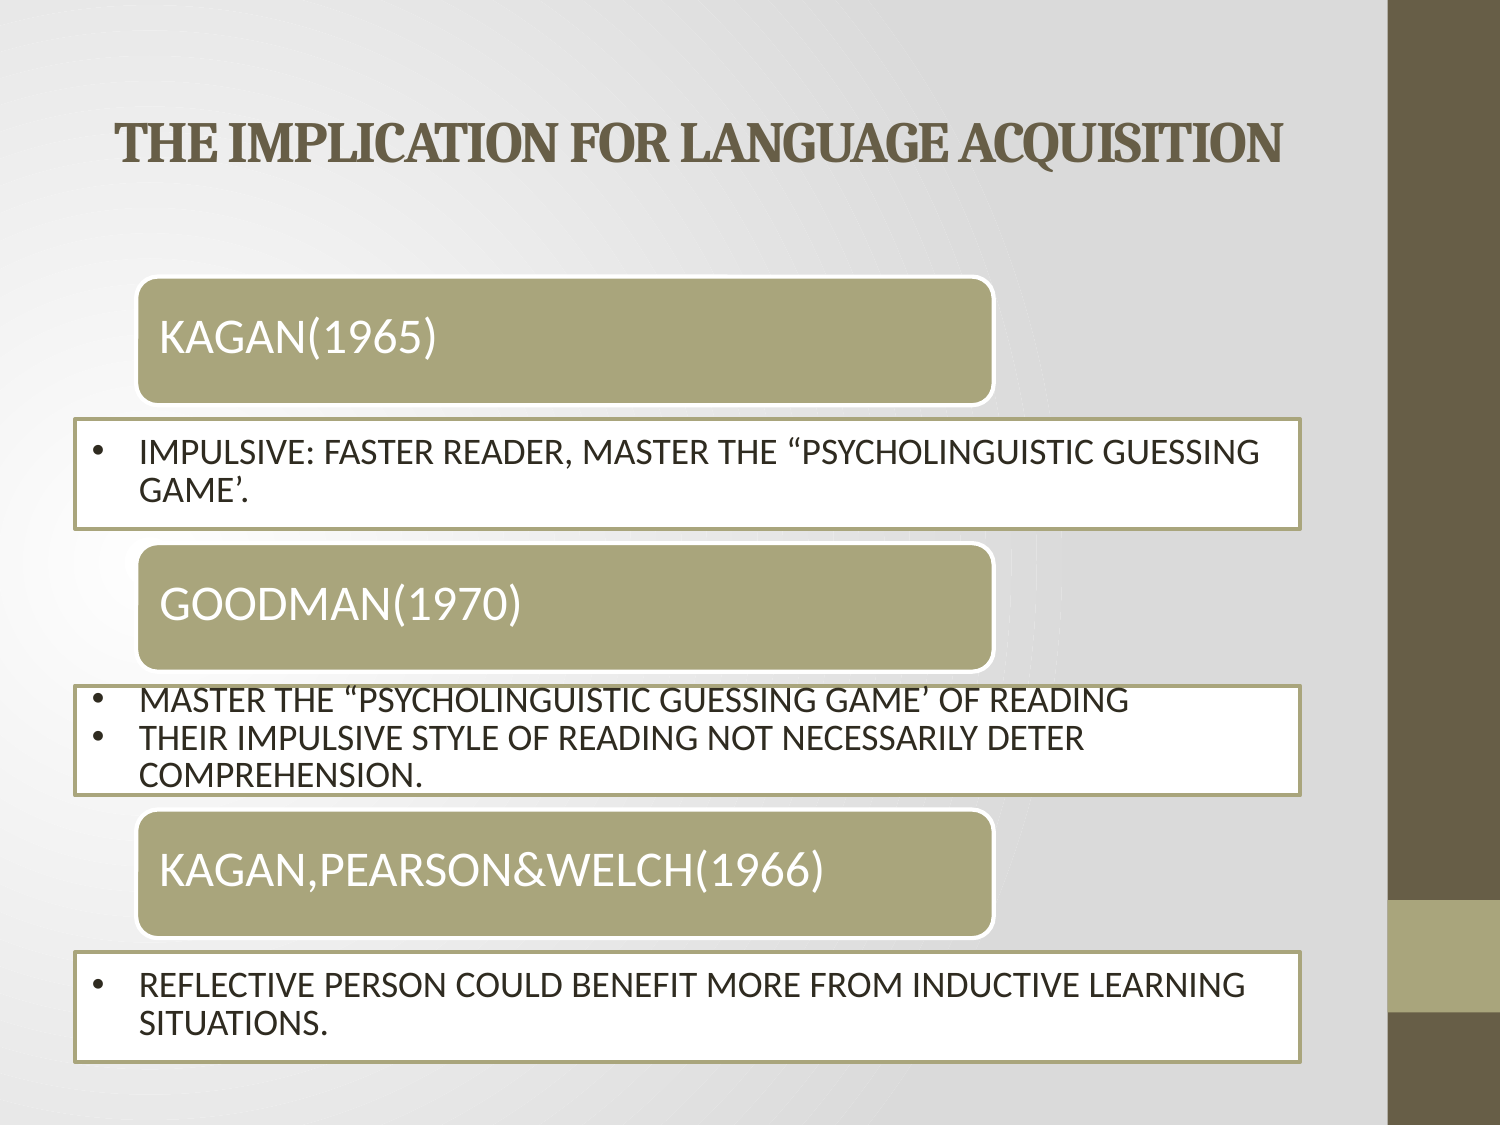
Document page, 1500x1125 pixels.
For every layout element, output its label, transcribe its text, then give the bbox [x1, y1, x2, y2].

title THE IMPLICATION FOR LANGUAGE ACQUISITION [75, 45, 1325, 233]
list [74, 261, 1301, 1063]
